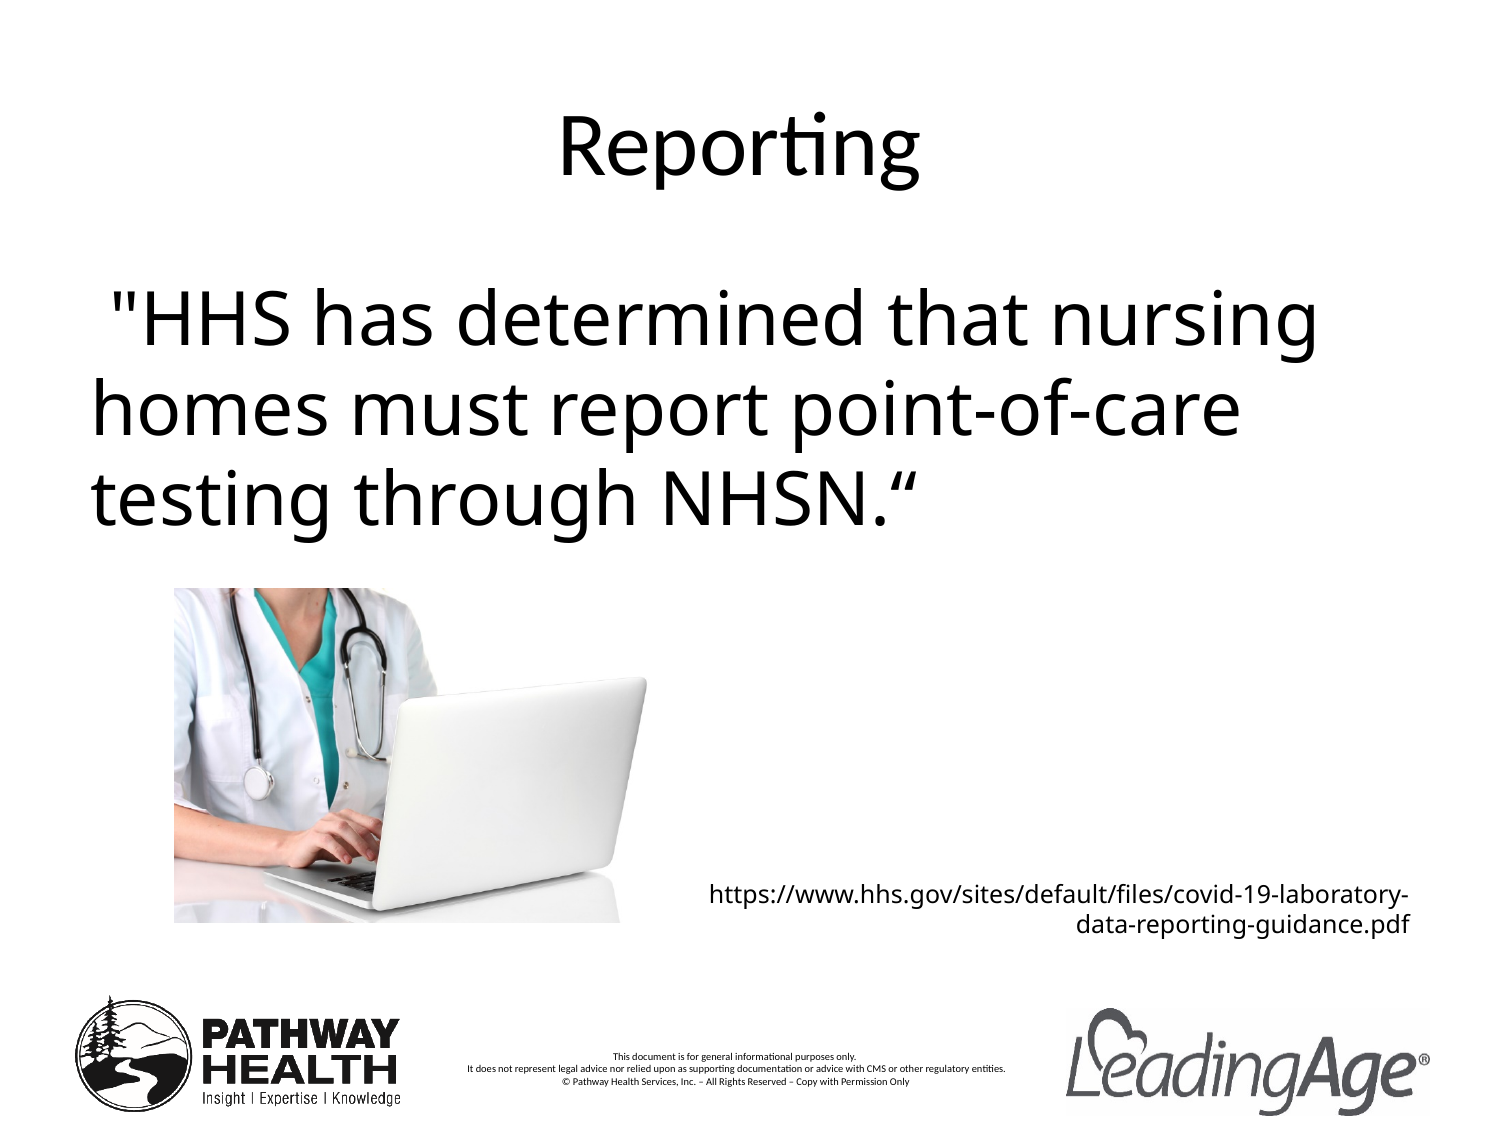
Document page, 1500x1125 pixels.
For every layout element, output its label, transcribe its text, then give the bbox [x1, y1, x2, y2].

text_box https://www.hhs.gov/sites/default/files/covid-19-laboratory-data-reporting-guidance.pdf [674, 841, 1425, 947]
list "HHS has determined that nursing homes must report point-of-care testing through NHSN.“ [75, 262, 1425, 888]
title Reporting [75, 45, 1425, 233]
picture [174, 588, 676, 923]
picture [75, 995, 400, 1112]
picture [1066, 1008, 1430, 1116]
